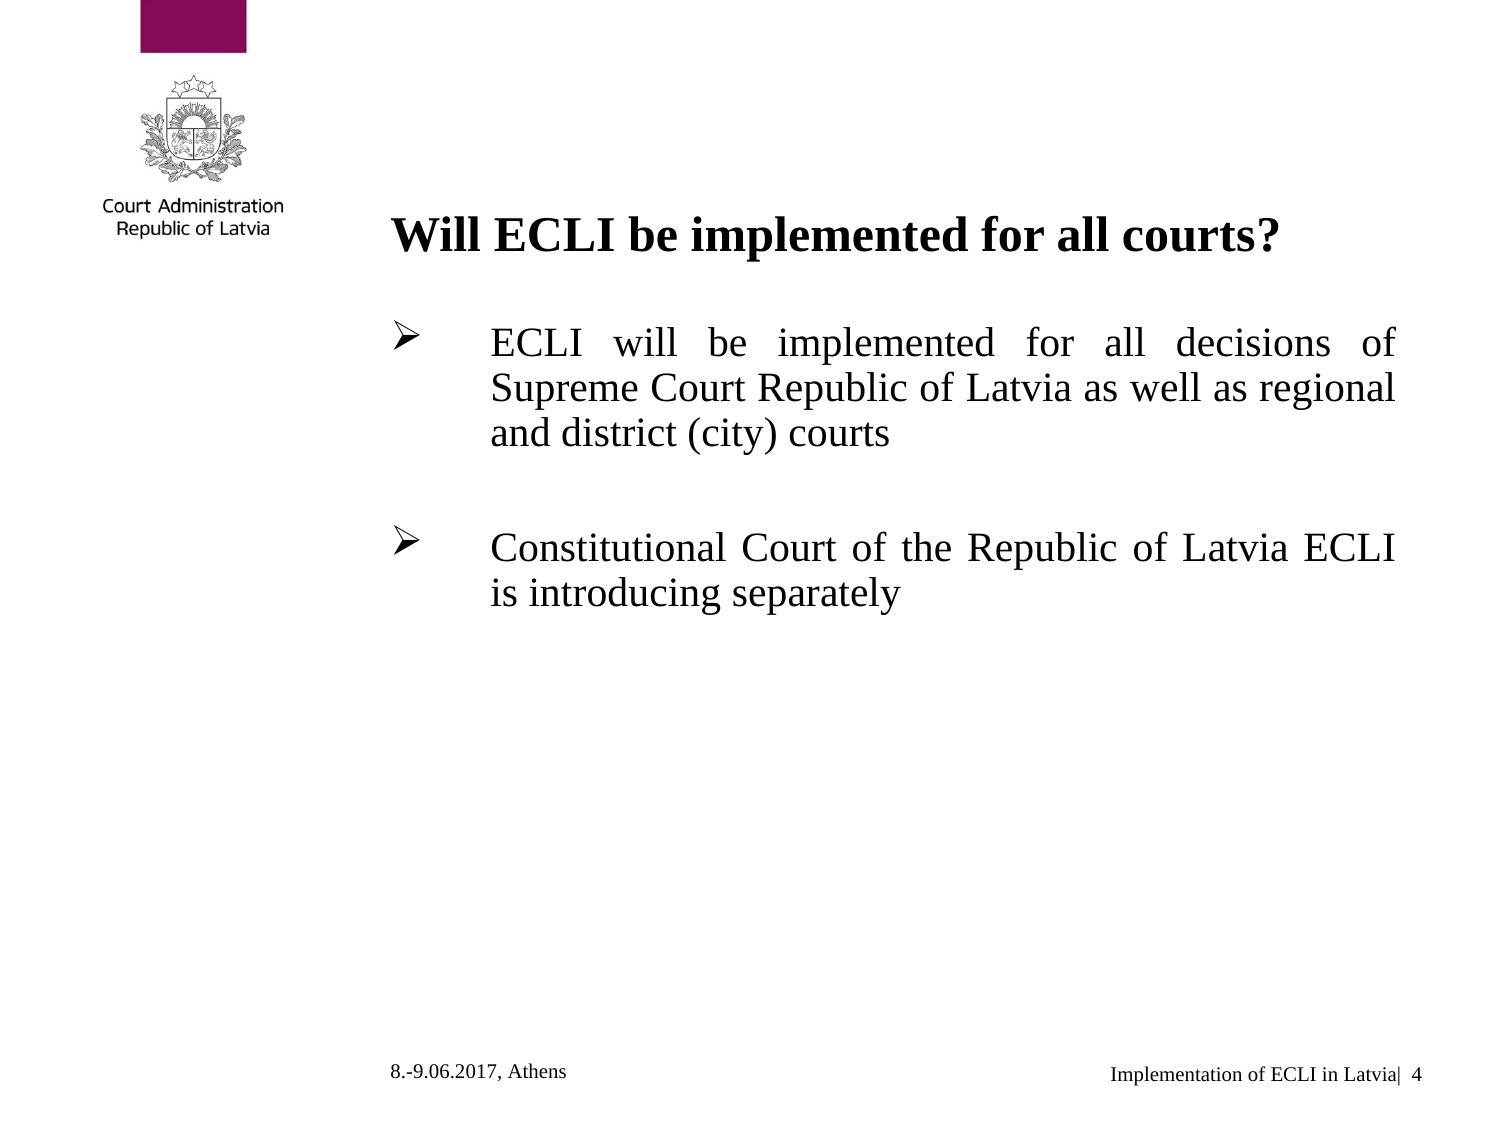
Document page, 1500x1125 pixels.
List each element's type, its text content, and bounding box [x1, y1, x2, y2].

picture [48, 0, 338, 322]
text_box 8.-9.06.2017, Athens [375, 1040, 725, 1100]
subtitle ECLI will be implemented for all decisions of Supreme Court Republic of Latvia as well as regional and district (city) courts Constitutional Court of the Republic of Latvia ECLI is introducing separately [375, 312, 1413, 1041]
slide_number Implementation of ECLI in Latvia| 4 [1087, 1042, 1438, 1103]
title Will ECLI be implemented for all courts? [375, 112, 1413, 270]
